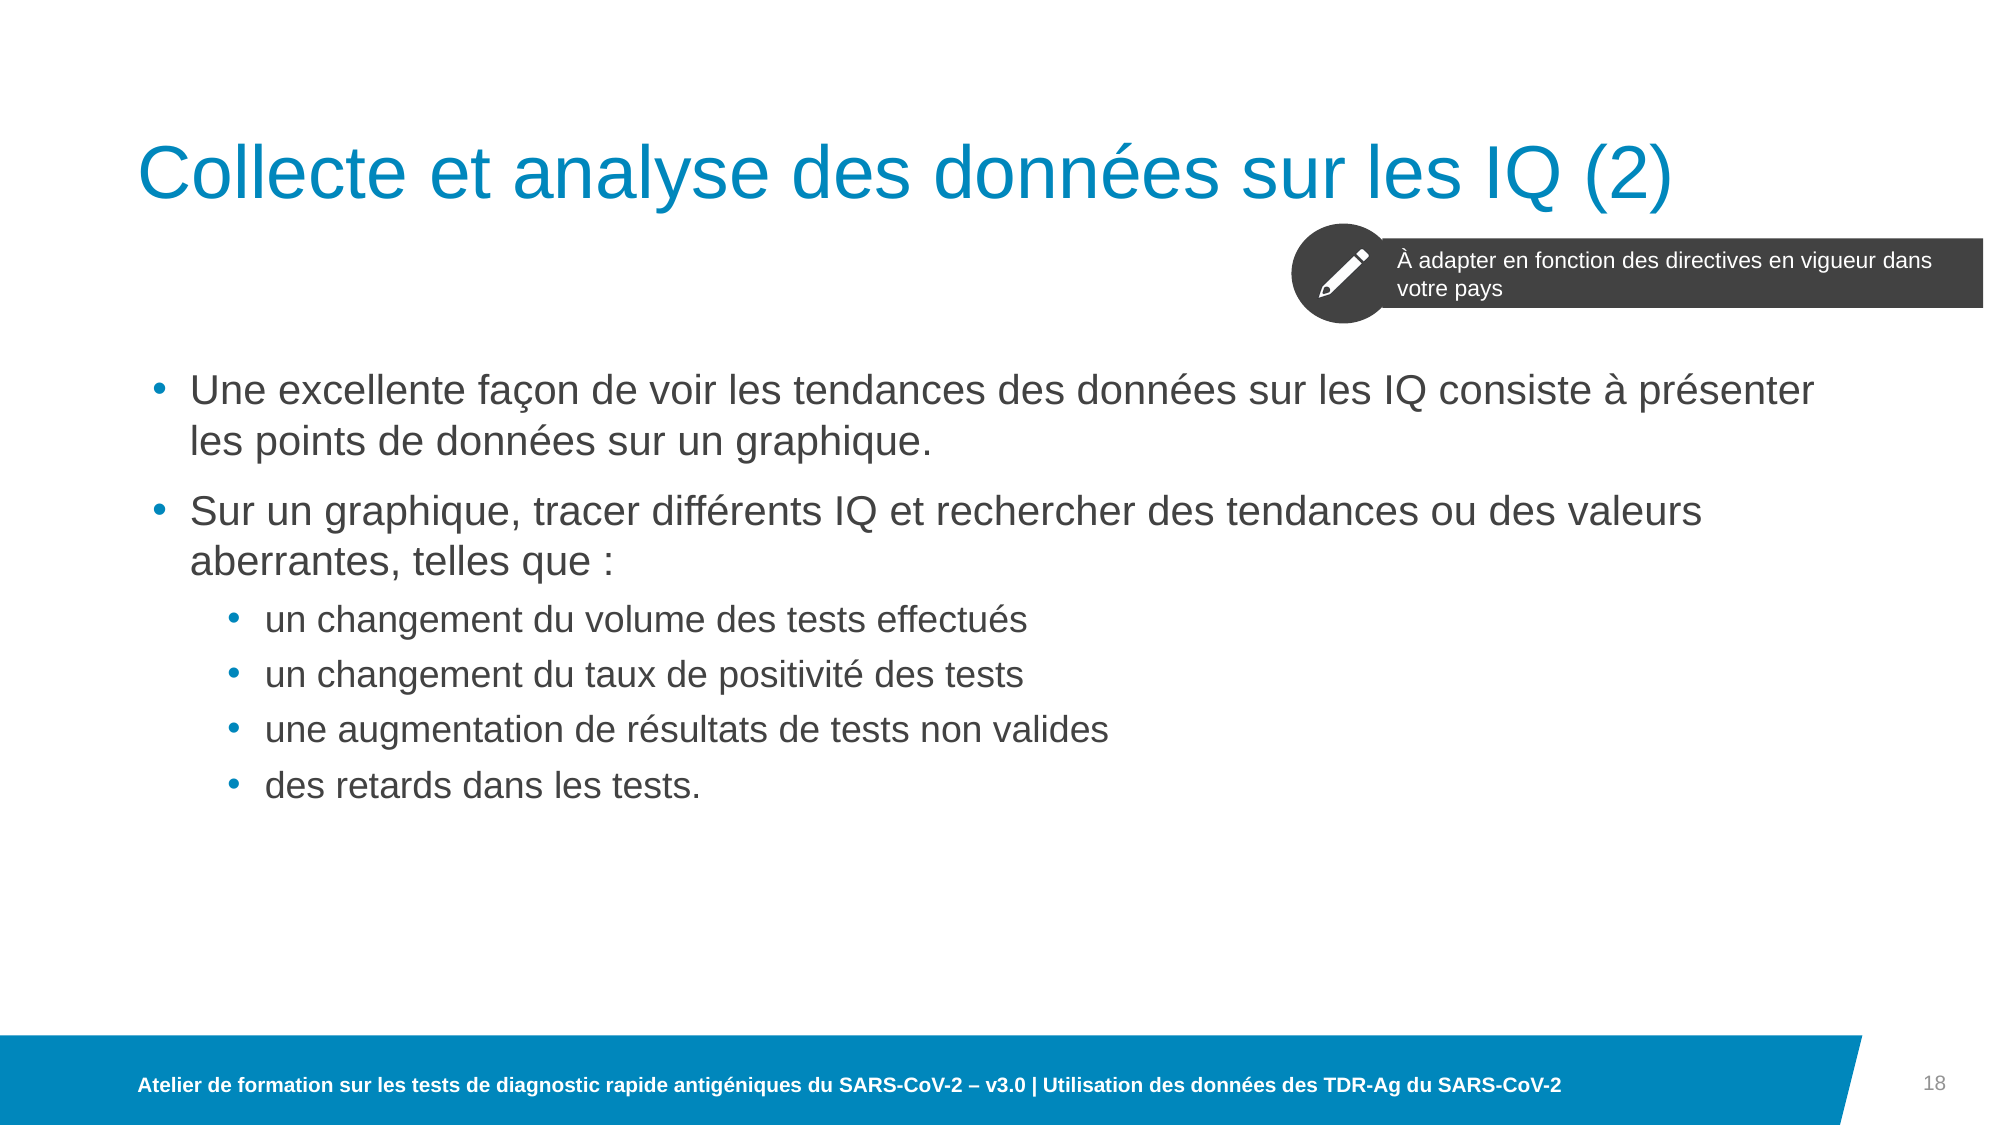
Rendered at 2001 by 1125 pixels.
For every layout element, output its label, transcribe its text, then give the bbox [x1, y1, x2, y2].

slide_number 18 [1862, 1035, 1947, 1125]
footer Atelier de formation sur les tests de diagnostic rapide antigéniques du SARS-CoV-2 – v3.0 | Utilisation des données des TDR-Ag du SARS-CoV-2 [137, 1042, 1598, 1125]
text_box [1292, 224, 1984, 323]
title Collecte et analyse des données sur les IQ (2) [137, 59, 1863, 215]
list Une excellente façon de voir les tendances des données sur les IQ consiste à présenter les points de données sur un graphique. Sur un graphique, tracer différents IQ et rechercher des tendances ou des valeurs aberrantes, telles que : un changement du volume des tests effectués un changement du taux de positivité des tests une augmentation de résultats de tests non valides des retards dans les tests. [137, 284, 1863, 1014]
